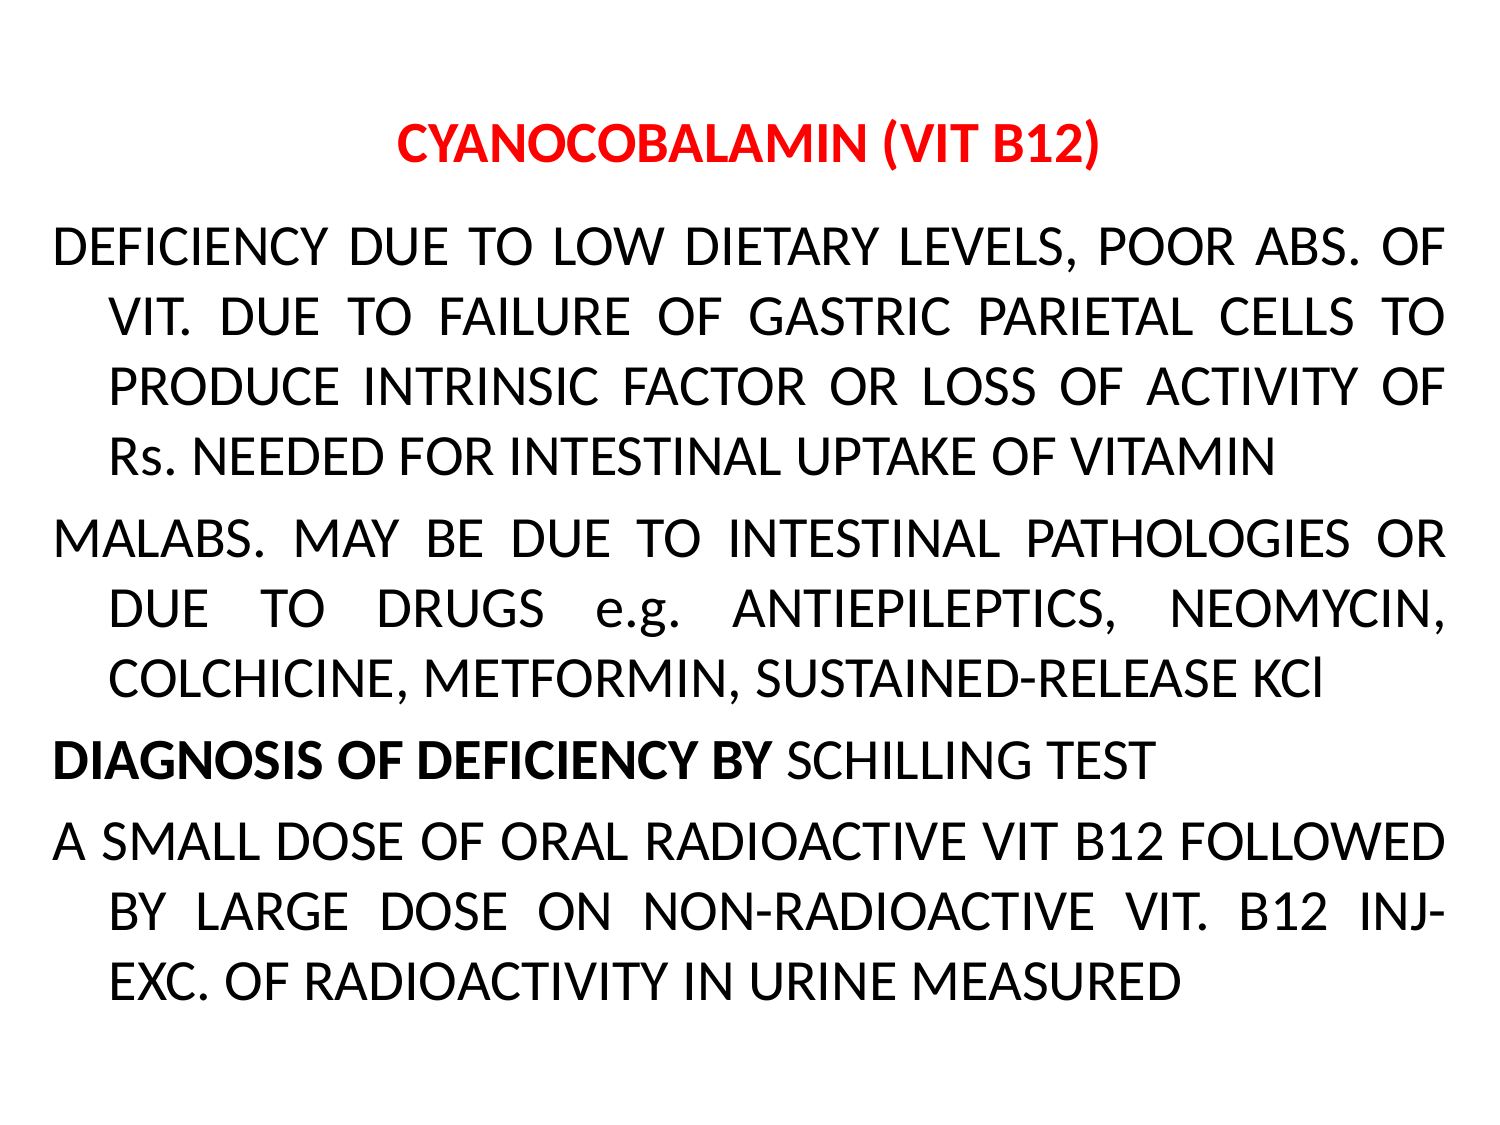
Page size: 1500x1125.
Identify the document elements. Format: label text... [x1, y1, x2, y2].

list DEFICIENCY DUE TO LOW DIETARY LEVELS, POOR ABS. OF VIT. DUE TO FAILURE OF GASTRIC PARIETAL CELLS TO PRODUCE INTRINSIC FACTOR OR LOSS OF ACTIVITY OF Rs. NEEDED FOR INTESTINAL UPTAKE OF VITAMIN MALABS. MAY BE DUE TO INTESTINAL PATHOLOGIES OR DUE TO DRUGS e.g. ANTIEPILEPTICS, NEOMYCIN, COLCHICINE, METFORMIN, SUSTAINED-RELEASE KCl DIAGNOSIS OF DEFICIENCY BY SCHILLING TEST A SMALL DOSE OF ORAL RADIOACTIVE VIT B12 FOLLOWED BY LARGE DOSE ON NON-RADIOACTIVE VIT. B12 INJ- EXC. OF RADIOACTIVITY IN URINE MEASURED [37, 200, 1463, 1075]
title CYANOCOBALAMIN (VIT B12) [75, 45, 1425, 200]
